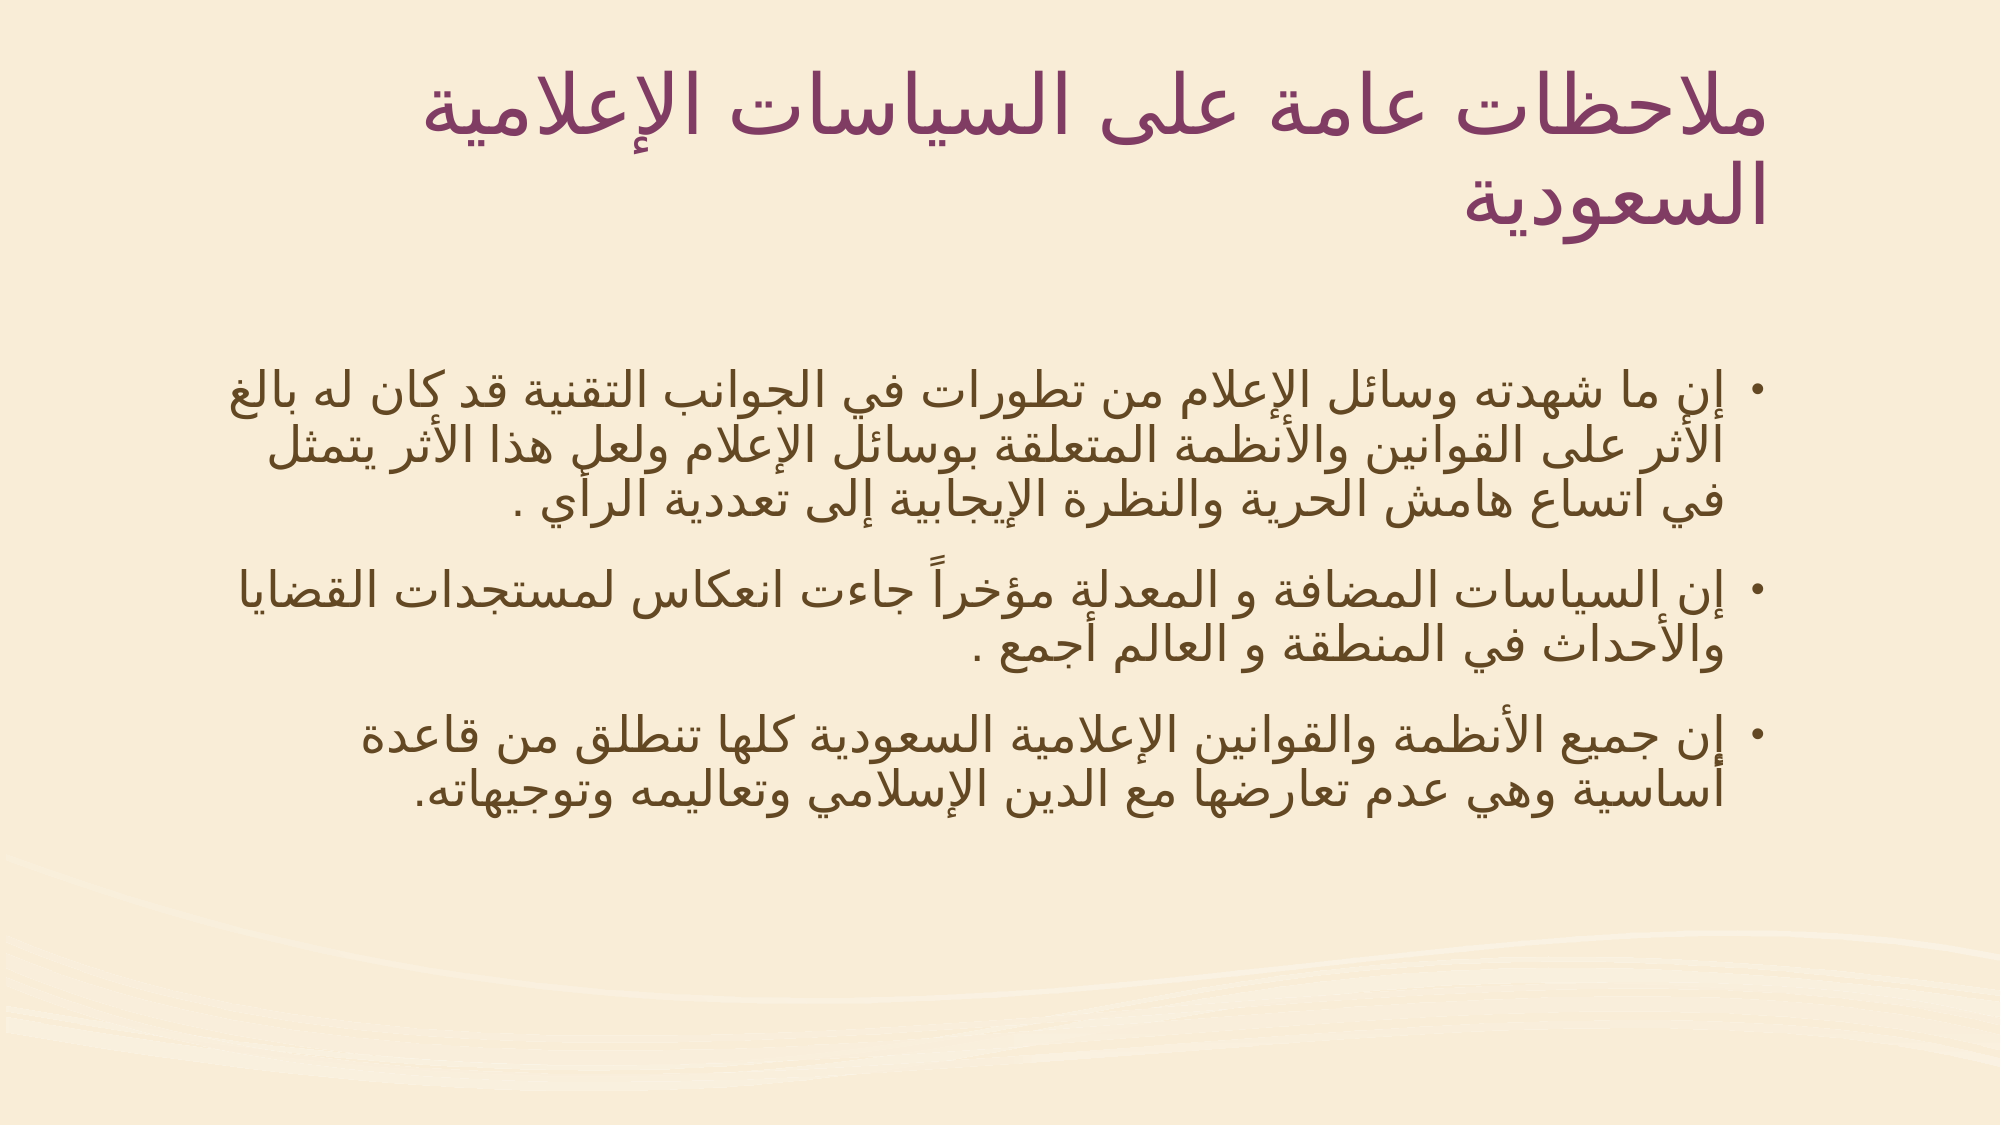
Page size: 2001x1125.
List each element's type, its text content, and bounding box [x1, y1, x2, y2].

title ملاحظات عامة على السياسات الإعلامية السعودية [212, 50, 1788, 250]
list إن ما شهدته وسائل الإعلام من تطورات في الجوانب التقنية قد كان له بالغ الأثر على القوانين والأنظمة المتعلقة بوسائل الإعلام ولعل هذا الأثر يتمثل في اتساع هامش الحرية والنظرة الإيجابية إلى تعددية الرأي . إن السياسات المضافة و المعدلة مؤخراً جاءت انعكاس لمستجدات القضايا والأحداث في المنطقة و العالم أجمع . إن جميع الأنظمة والقوانين الإعلامية السعودية كلها تنطلق من قاعدة أساسية وهي عدم تعارضها مع الدين الإسلامي وتعاليمه وتوجيهاته. [212, 259, 1788, 950]
